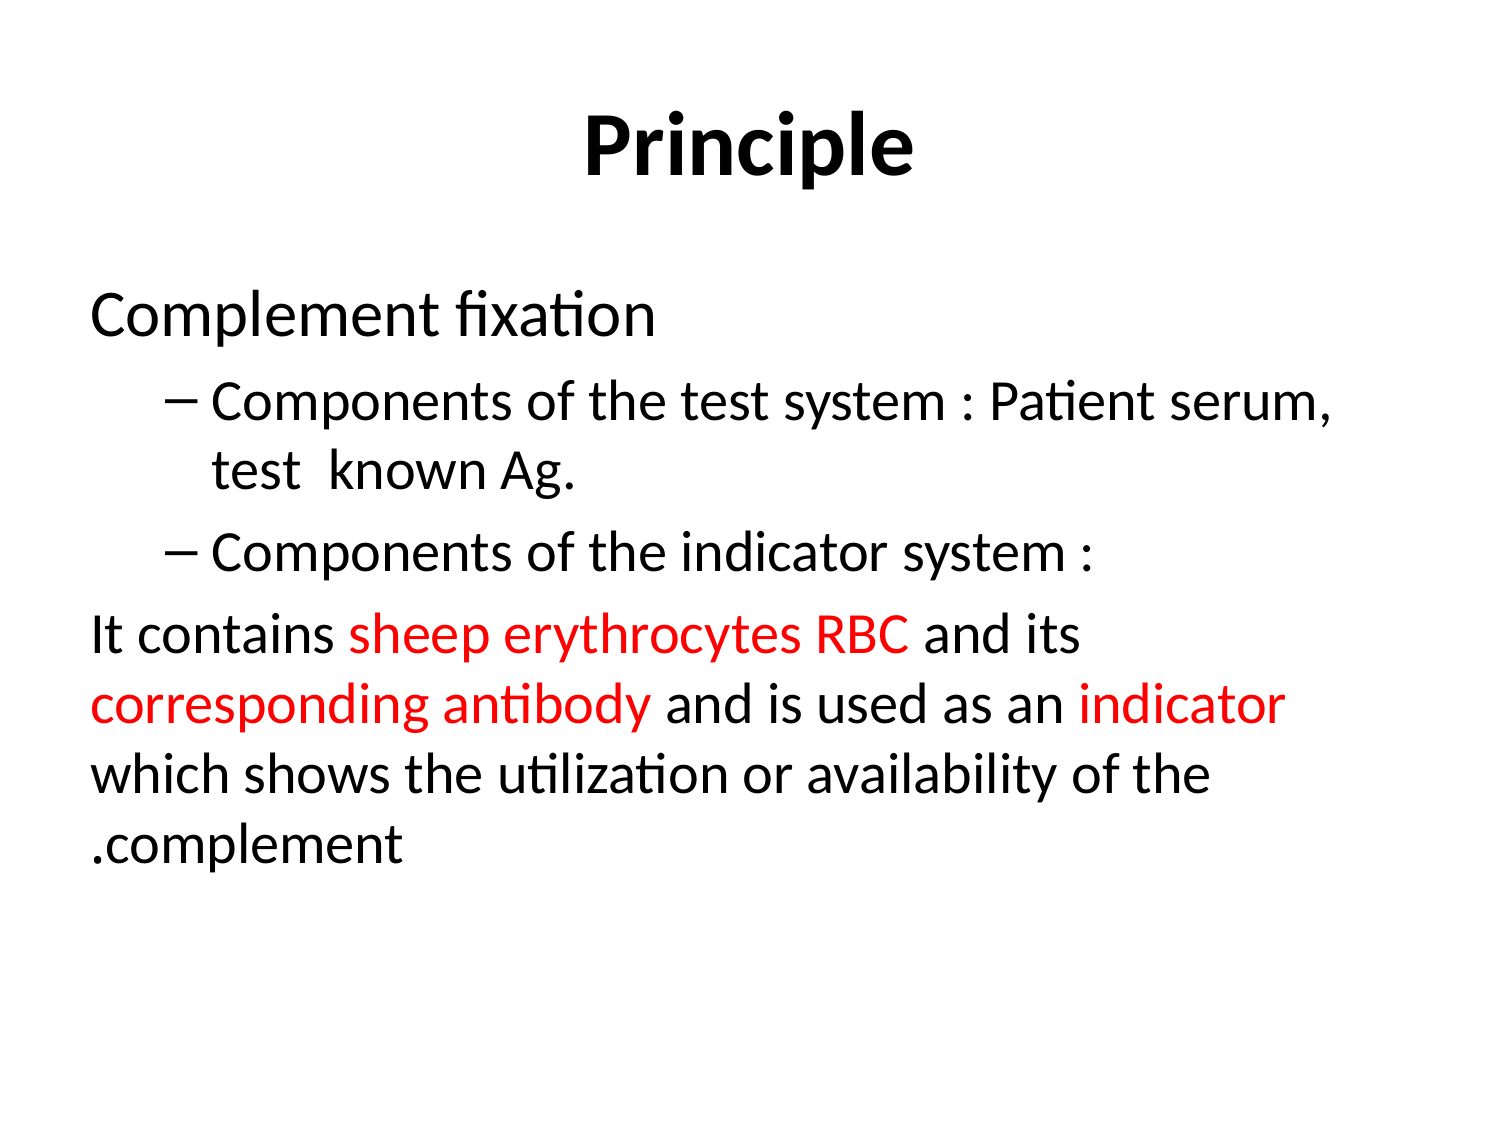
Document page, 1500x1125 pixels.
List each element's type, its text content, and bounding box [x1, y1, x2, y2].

title Principle [75, 45, 1425, 233]
list Complement fixation Components of the test system : Patient serum, test known Ag. Components of the indicator system : It contains sheep erythrocytes RBC and its corresponding antibody and is used as an indicator which shows the utilization or availability of the complement. [75, 262, 1425, 1005]
